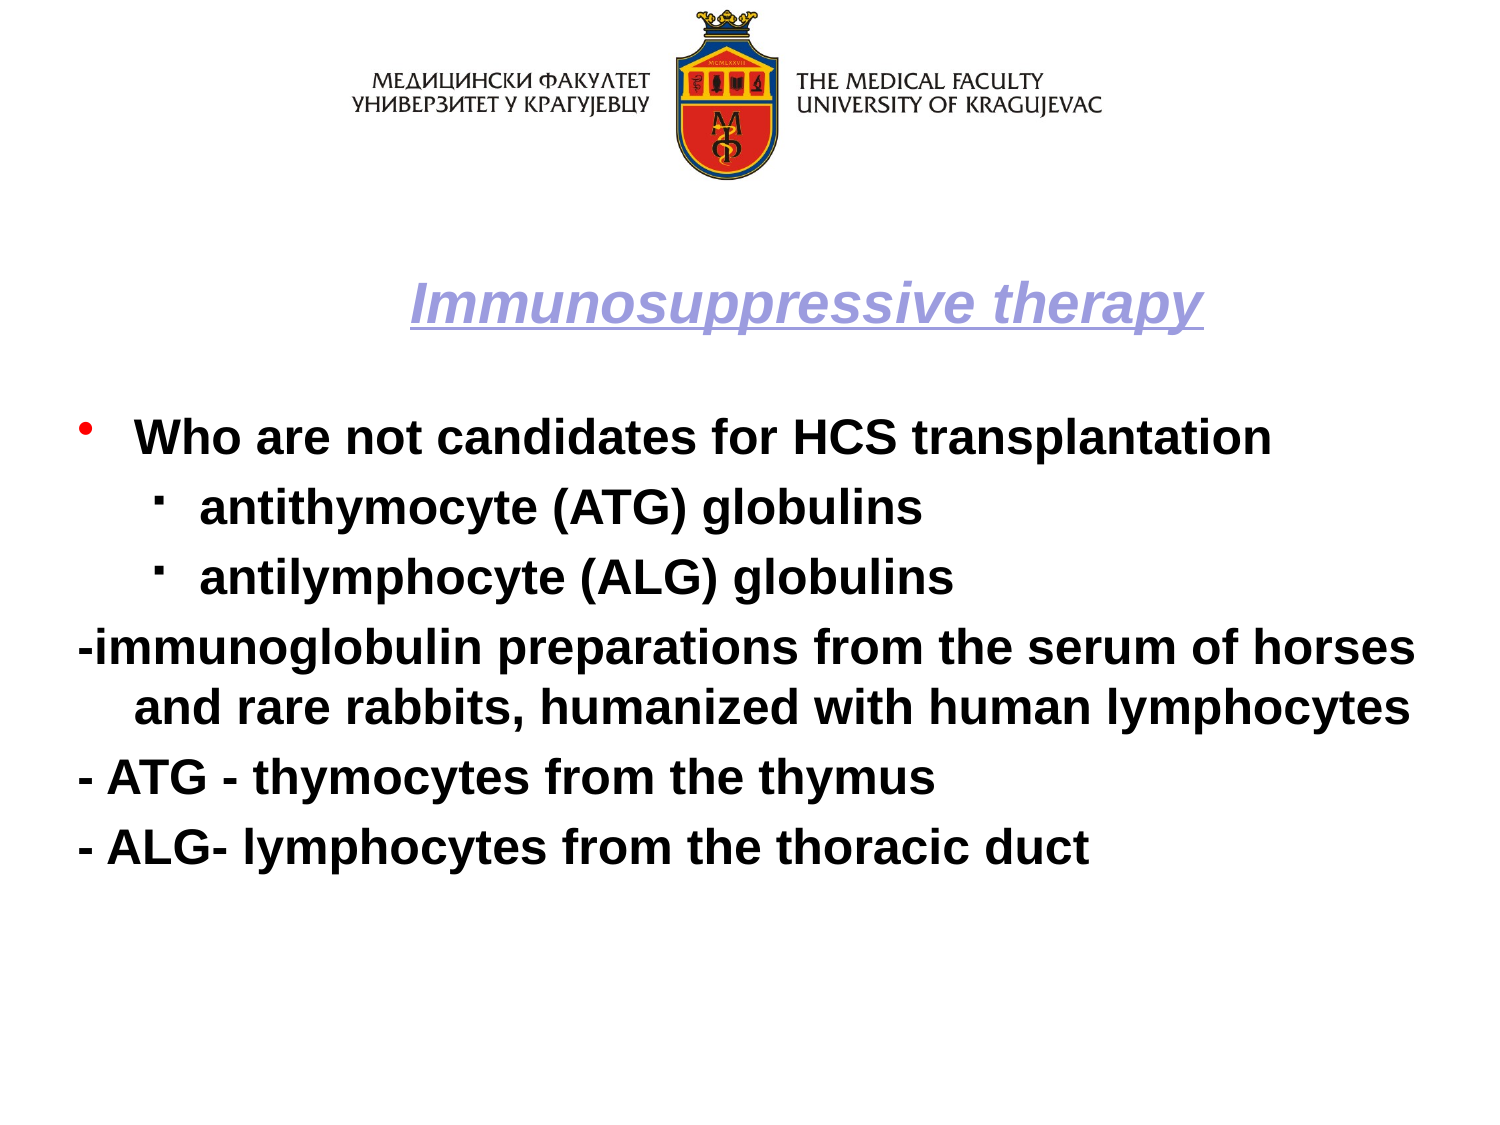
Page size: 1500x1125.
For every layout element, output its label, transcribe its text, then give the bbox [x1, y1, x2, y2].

list Who are not candidates for HCS transplantation antithymocyte (ATG) globulins antilymphocyte (ALG) globulins -immunoglobulin preparations from the serum of horses and rare rabbits, humanized with human lymphocytes - ATG - thymocytes from the thymus - ALG- lymphocytes from the thoracic duct [62, 397, 1500, 1125]
picture [328, 0, 1125, 191]
title Immunosuppressive therapy [123, 231, 1474, 369]
